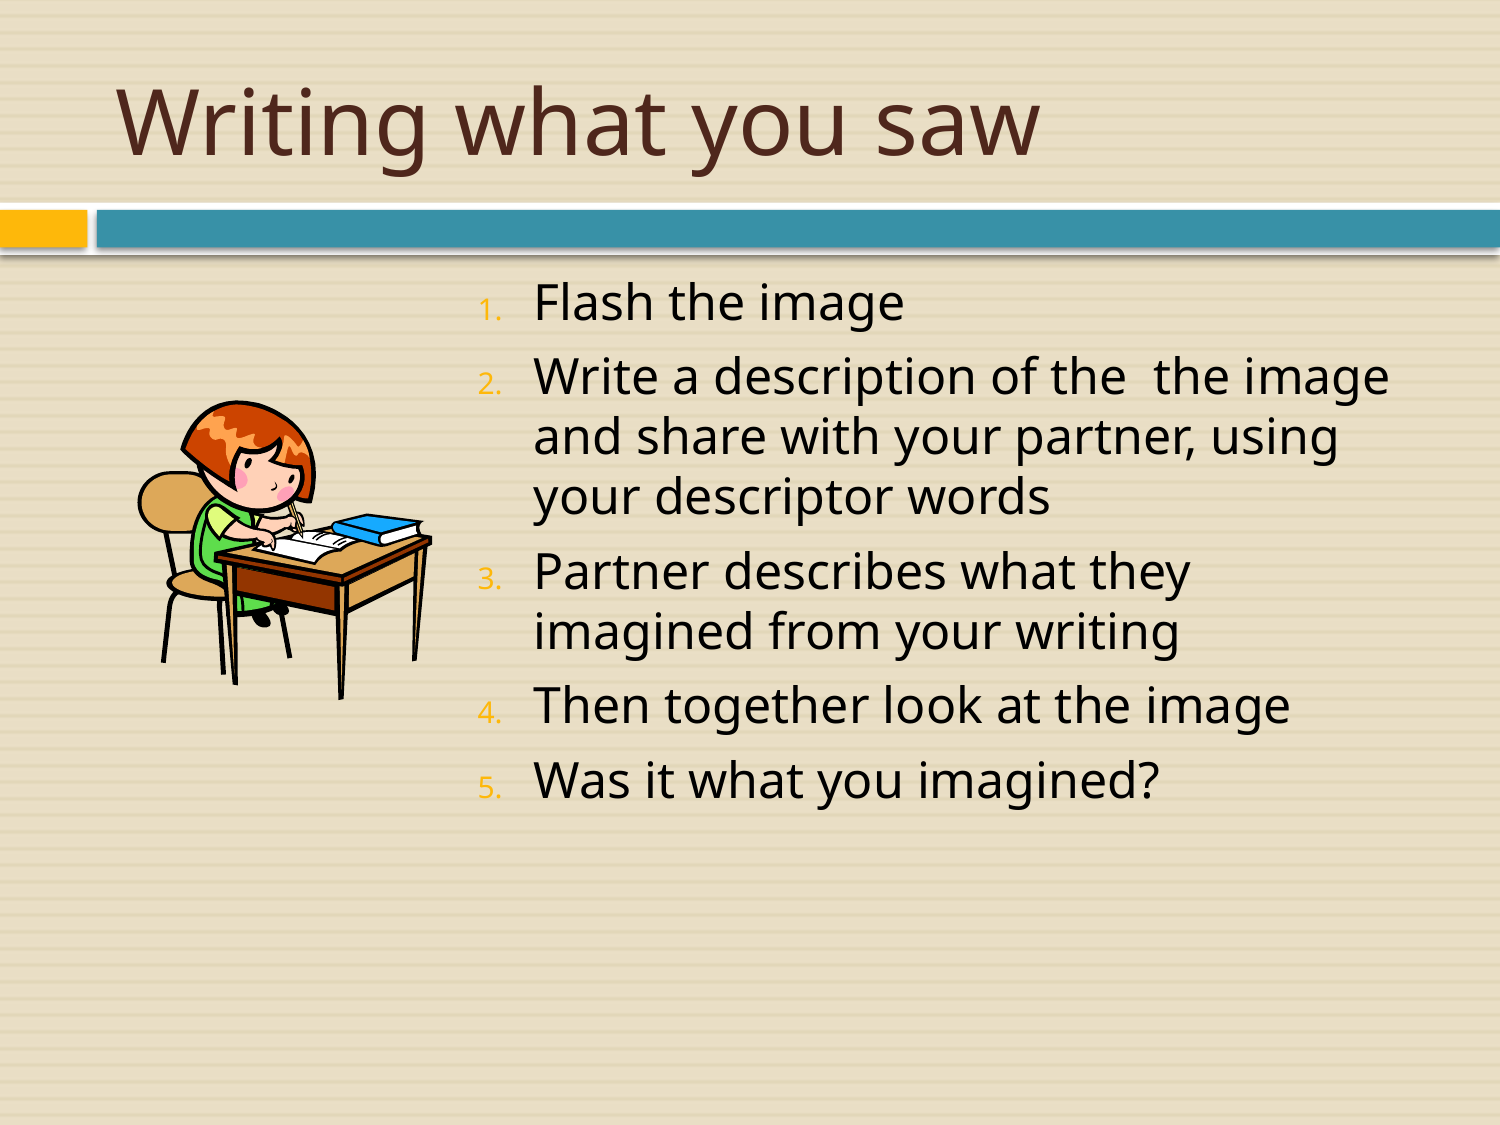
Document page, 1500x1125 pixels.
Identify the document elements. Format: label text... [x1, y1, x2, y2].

title Writing what you saw [100, 37, 1439, 201]
picture [137, 387, 433, 701]
list Flash the image Write a description of the the image and share with your partner, using your descriptor words Partner describes what they imagined from your writing Then together look at the image Was it what you imagined? [462, 262, 1426, 916]
